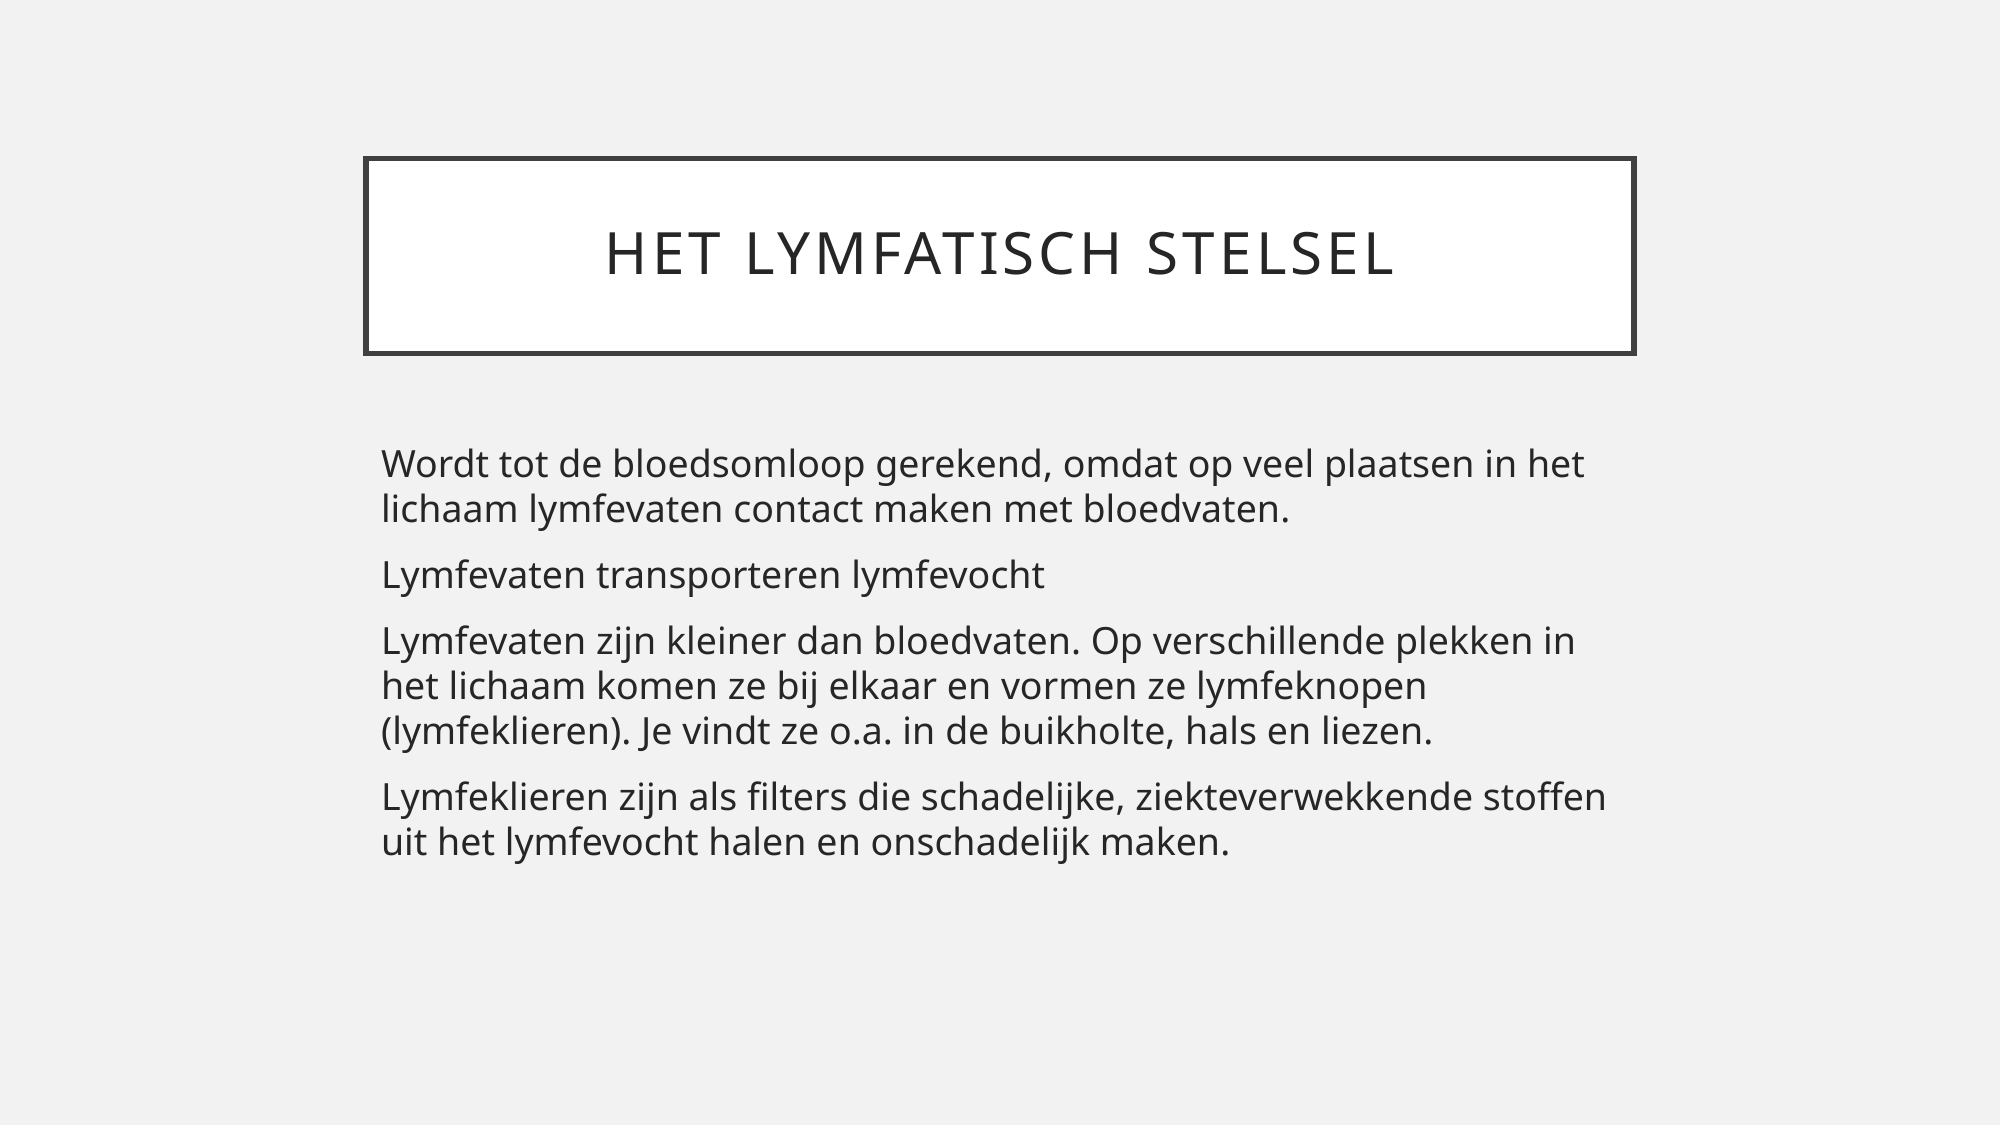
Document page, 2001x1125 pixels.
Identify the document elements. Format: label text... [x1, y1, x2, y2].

list Wordt tot de bloedsomloop gerekend, omdat op veel plaatsen in het lichaam lymfevaten contact maken met bloedvaten. Lymfevaten transporteren lymfevocht Lymfevaten zijn kleiner dan bloedvaten. Op verschillende plekken in het lichaam komen ze bij elkaar en vormen ze lymfeknopen (lymfeklieren). Je vindt ze o.a. in de buikholte, hals en liezen. Lymfeklieren zijn als filters die schadelijke, ziekteverwekkende stoffen uit het lymfevocht halen en onschadelijk maken. [366, 432, 1634, 942]
title Het lymfatisch stelsel [363, 156, 1637, 356]
